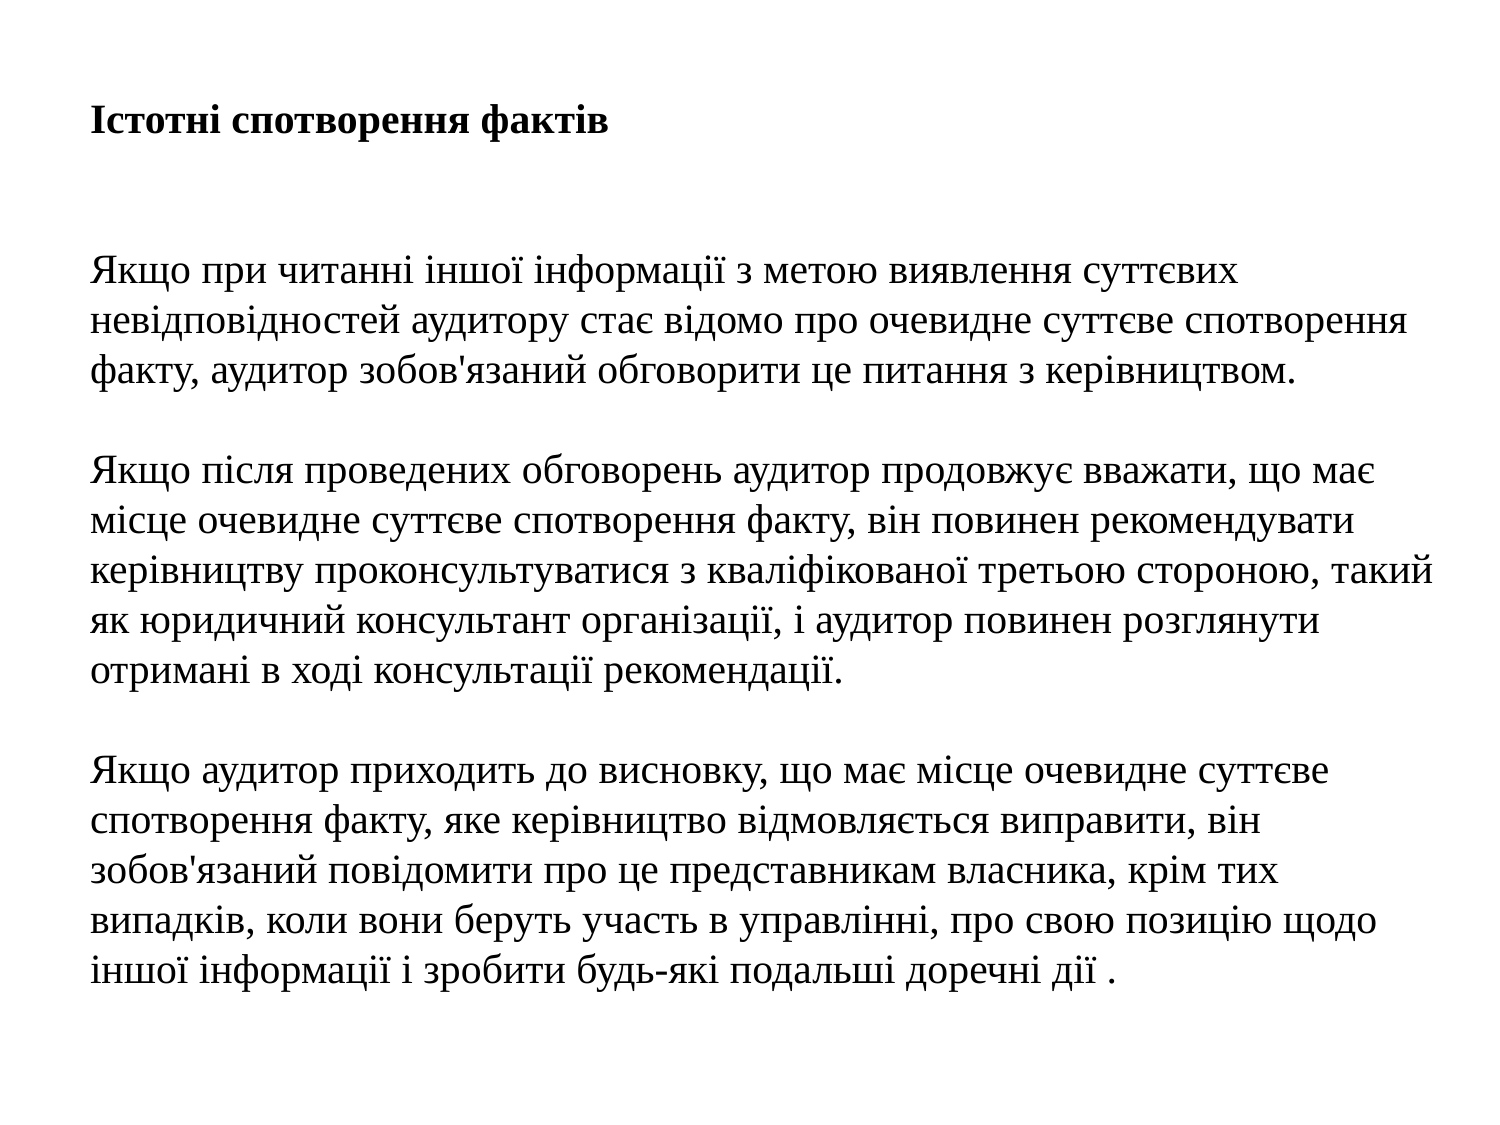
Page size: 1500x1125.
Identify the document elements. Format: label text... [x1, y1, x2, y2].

title Істотні спотворення фактів Якщо при читанні іншої інформації з метою виявлення суттєвих невідповідностей аудитору стає відомо про очевидне суттєве спотворення факту, аудитор зобов'язаний обговорити це питання з керівництвом. Якщо після проведених обговорень аудитор продовжує вважати, що має місце очевидне суттєве спотворення факту, він повинен рекомендувати керівництву проконсультуватися з кваліфікованої третьою стороною, такий як юридичний консультант організації, і аудитор повинен розглянути отримані в ході консультації рекомендації. Якщо аудитор приходить до висновку, що має місце очевидне суттєве спотворення факту, яке керівництво відмовляється виправити, він зобов'язаний повідомити про це представникам власника, крім тих випадків, коли вони беруть участь в управлінні, про свою позицію щодо іншої інформації і зробити будь-які подальші доречні дії . [90, 107, 1440, 877]
